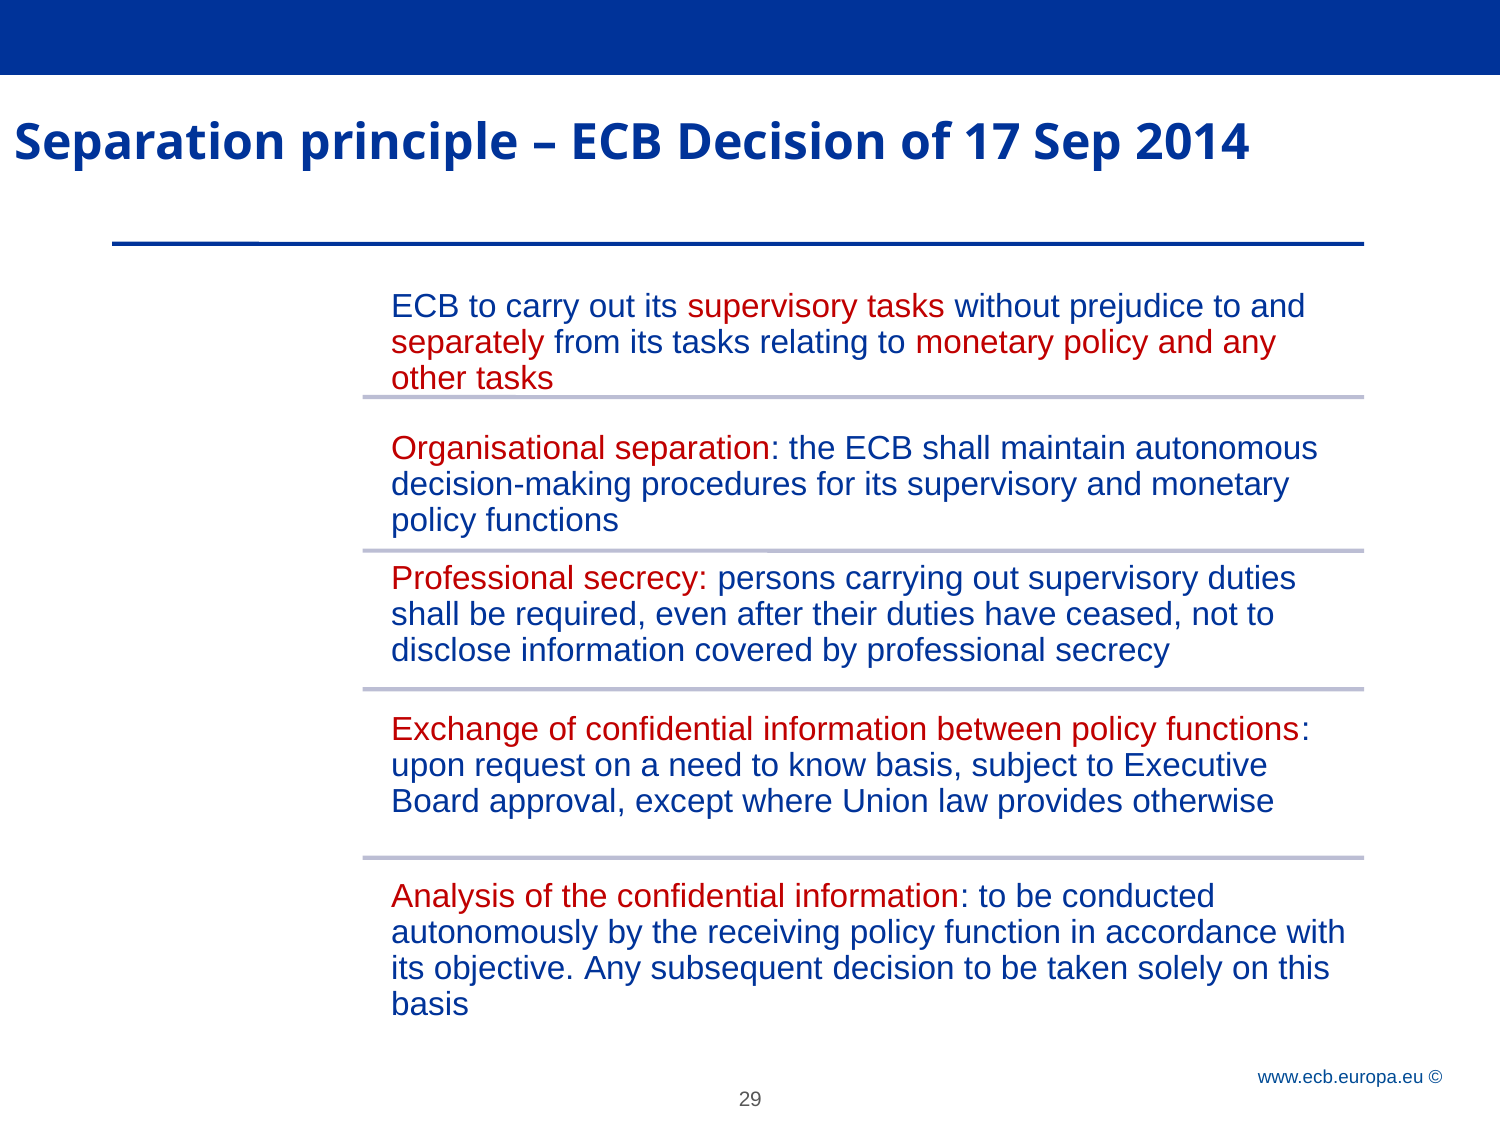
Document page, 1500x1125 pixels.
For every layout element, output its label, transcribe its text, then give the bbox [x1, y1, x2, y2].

slide_number 29 [716, 1085, 785, 1125]
text_box Separation principle – ECB Decision of 17 Sep 2014 [0, 101, 1442, 177]
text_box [111, 243, 1365, 858]
